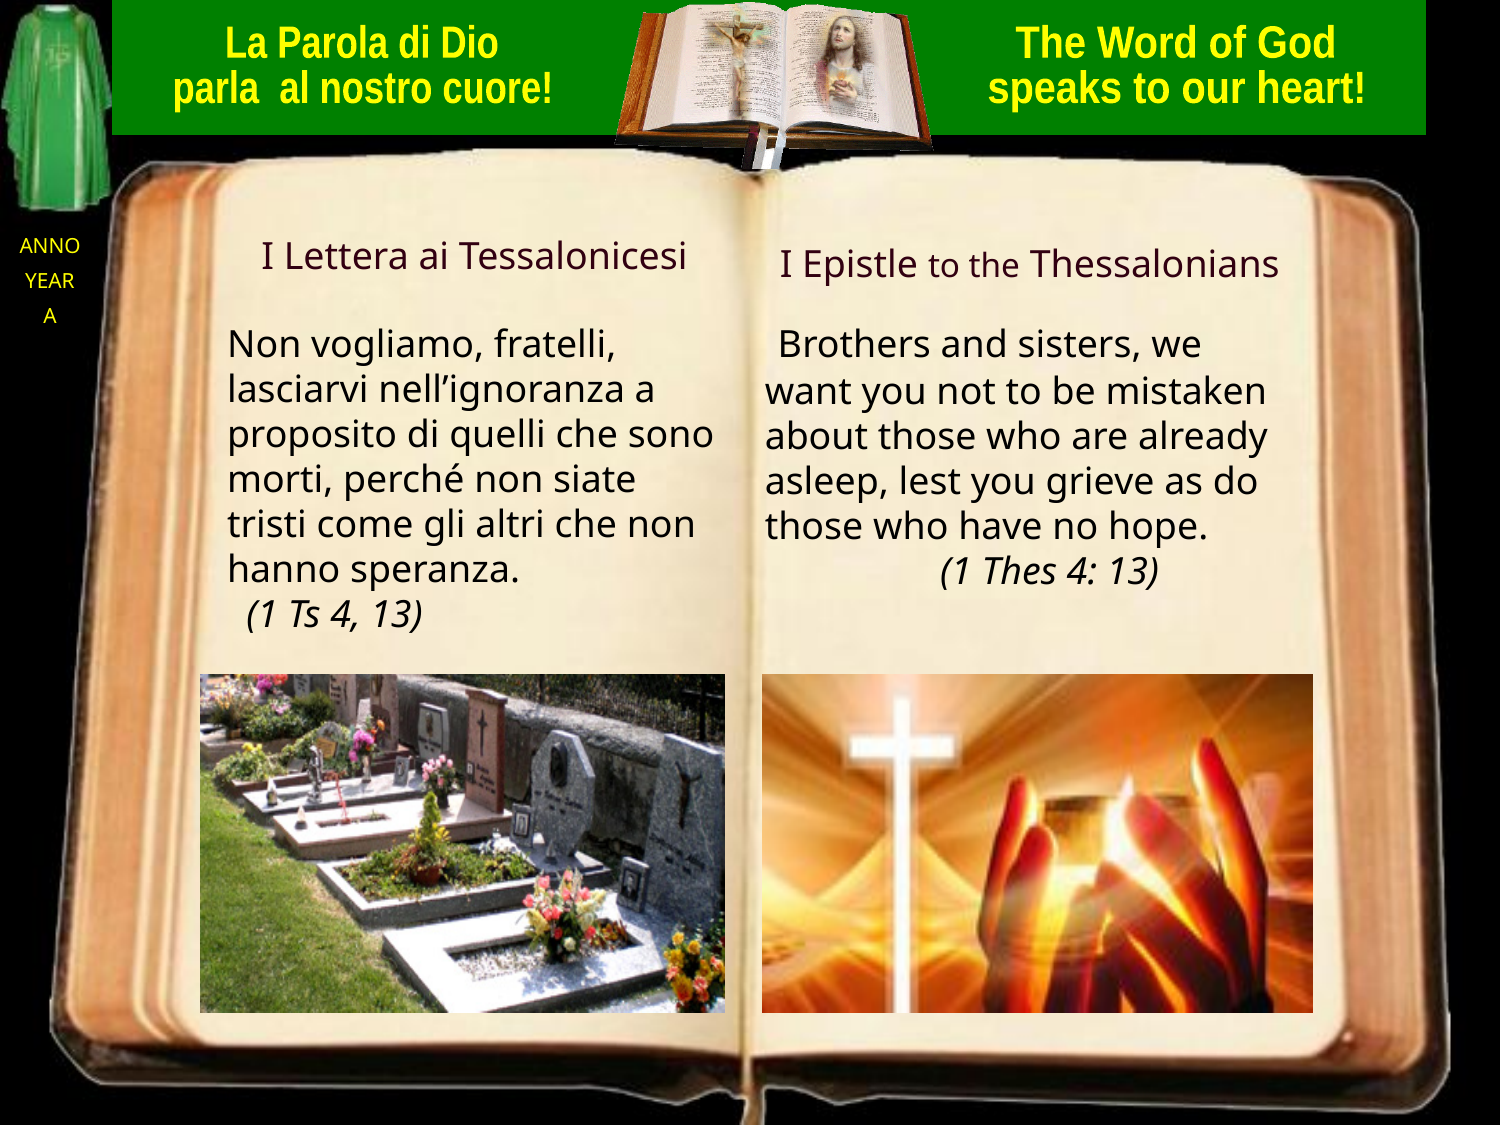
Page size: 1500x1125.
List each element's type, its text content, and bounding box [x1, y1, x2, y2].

text_box ANNO YEAR A [0, 224, 100, 336]
picture [0, 0, 1500, 1125]
title I Epistle to the Thessalonians [699, 249, 1350, 325]
text_box I Lettera ai Tessalonicesi [137, 224, 813, 285]
text_box Non vogliamo, fratelli, lasciarvi nell’ignoranza a proposito di quelli che sono morti, perché non siate tristi come gli altri che non hanno speranza. (1 Ts 4, 13) [212, 312, 738, 643]
text_box [938, 0, 1425, 135]
text_box [112, 0, 599, 135]
text_box Brothers and sisters, we want you not to be mistaken about those who are already asleep, lest you grieve as do those who have no hope. (1 Thes 4: 13) [750, 299, 1313, 600]
